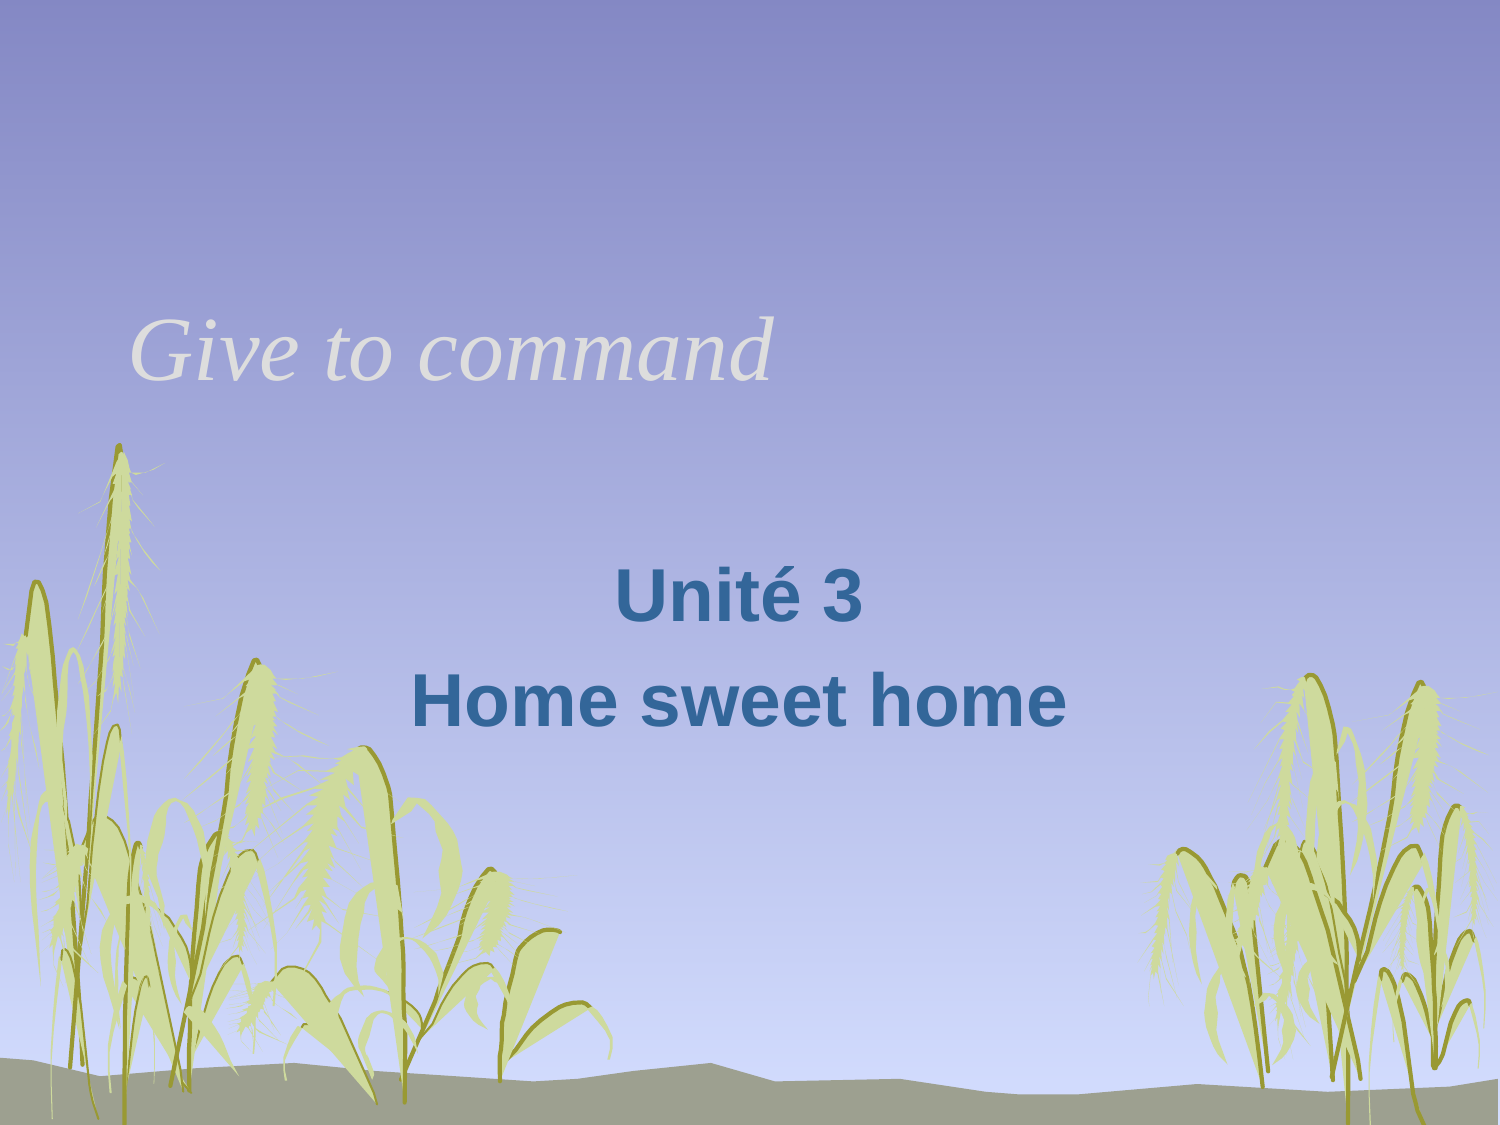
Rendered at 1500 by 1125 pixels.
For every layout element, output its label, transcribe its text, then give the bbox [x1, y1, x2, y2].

subtitle Unité 3 Home sweet home [224, 499, 1276, 788]
title Give to command [112, 249, 1388, 438]
